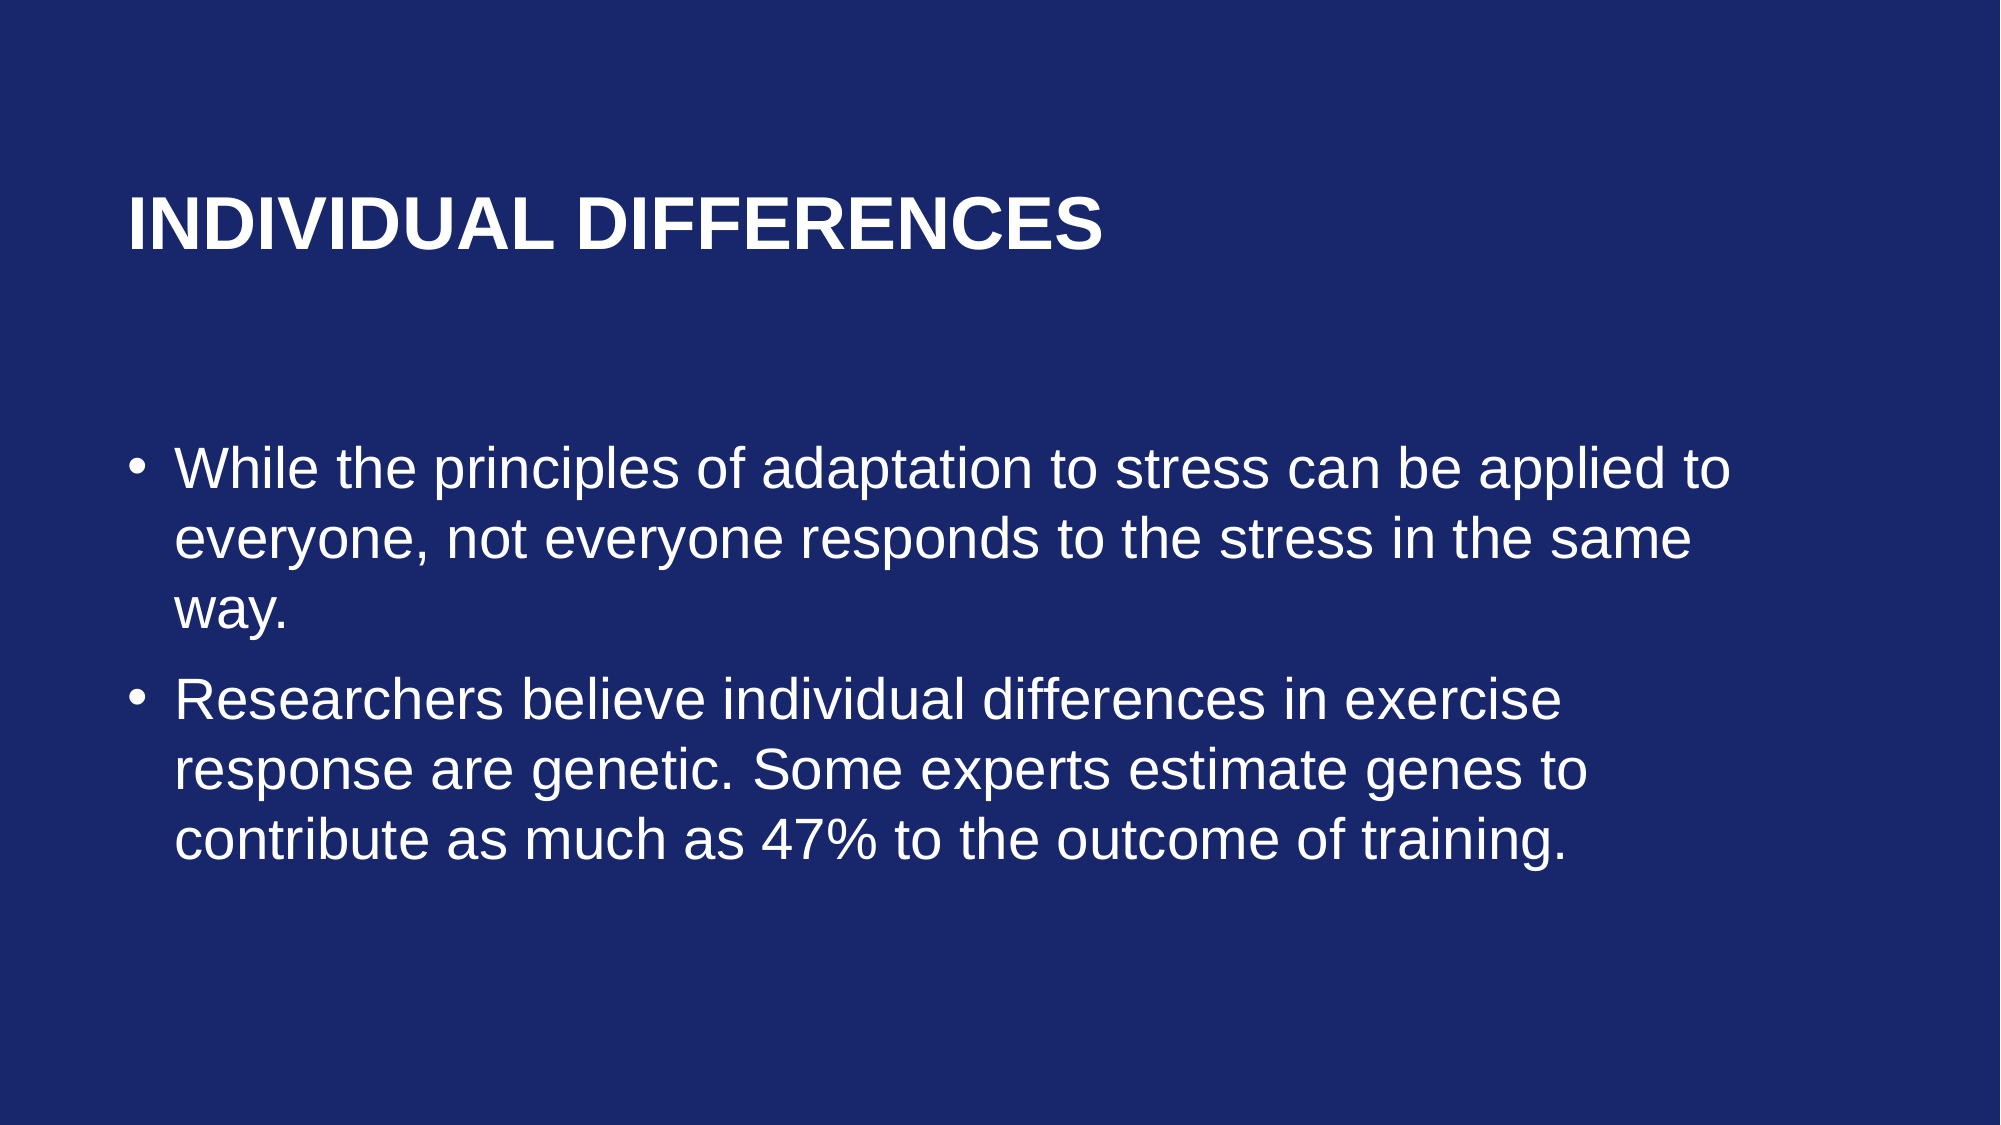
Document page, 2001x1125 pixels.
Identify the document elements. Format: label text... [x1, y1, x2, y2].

title Individual Differences [112, 99, 1775, 339]
list While the principles of adaptation to stress can be applied to everyone, not everyone responds to the stress in the same way. Researchers believe individual differences in exercise response are genetic. Some experts estimate genes to contribute as much as 47% to the outcome of training. [112, 351, 1775, 950]
